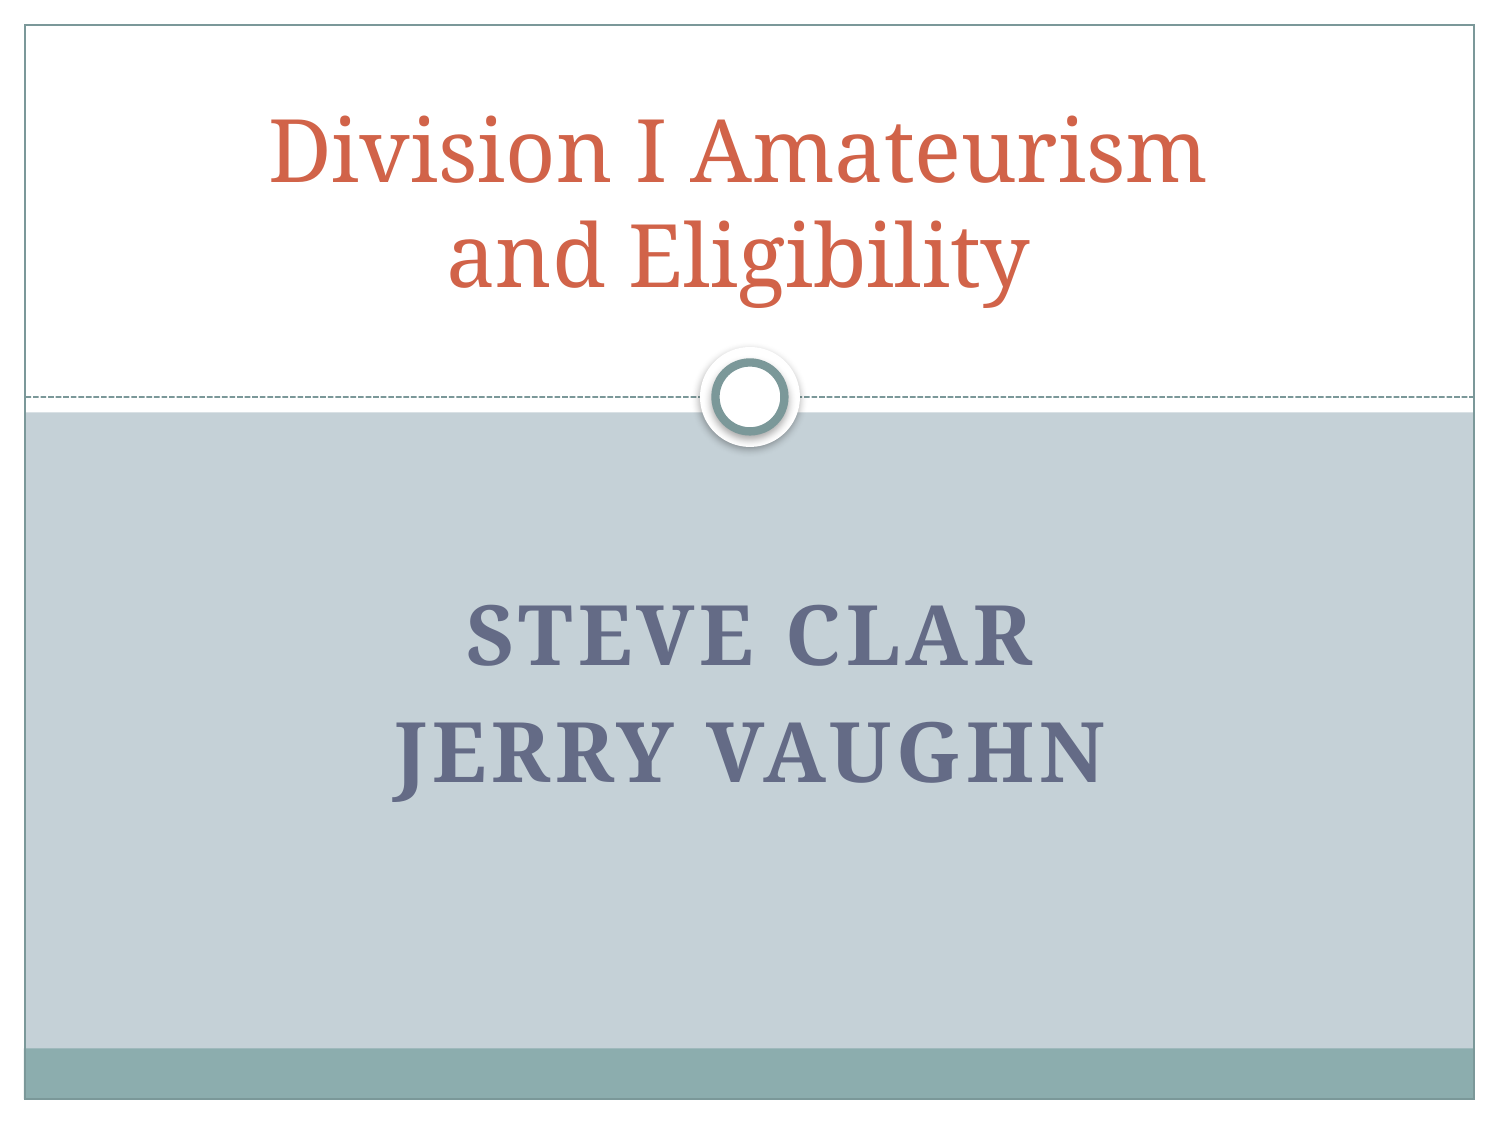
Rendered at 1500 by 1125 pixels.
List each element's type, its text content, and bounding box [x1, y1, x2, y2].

title Division I Amateurism and Eligibility [112, 24, 1388, 313]
subtitle Steve Clar Jerry Vaughn [225, 575, 1275, 863]
